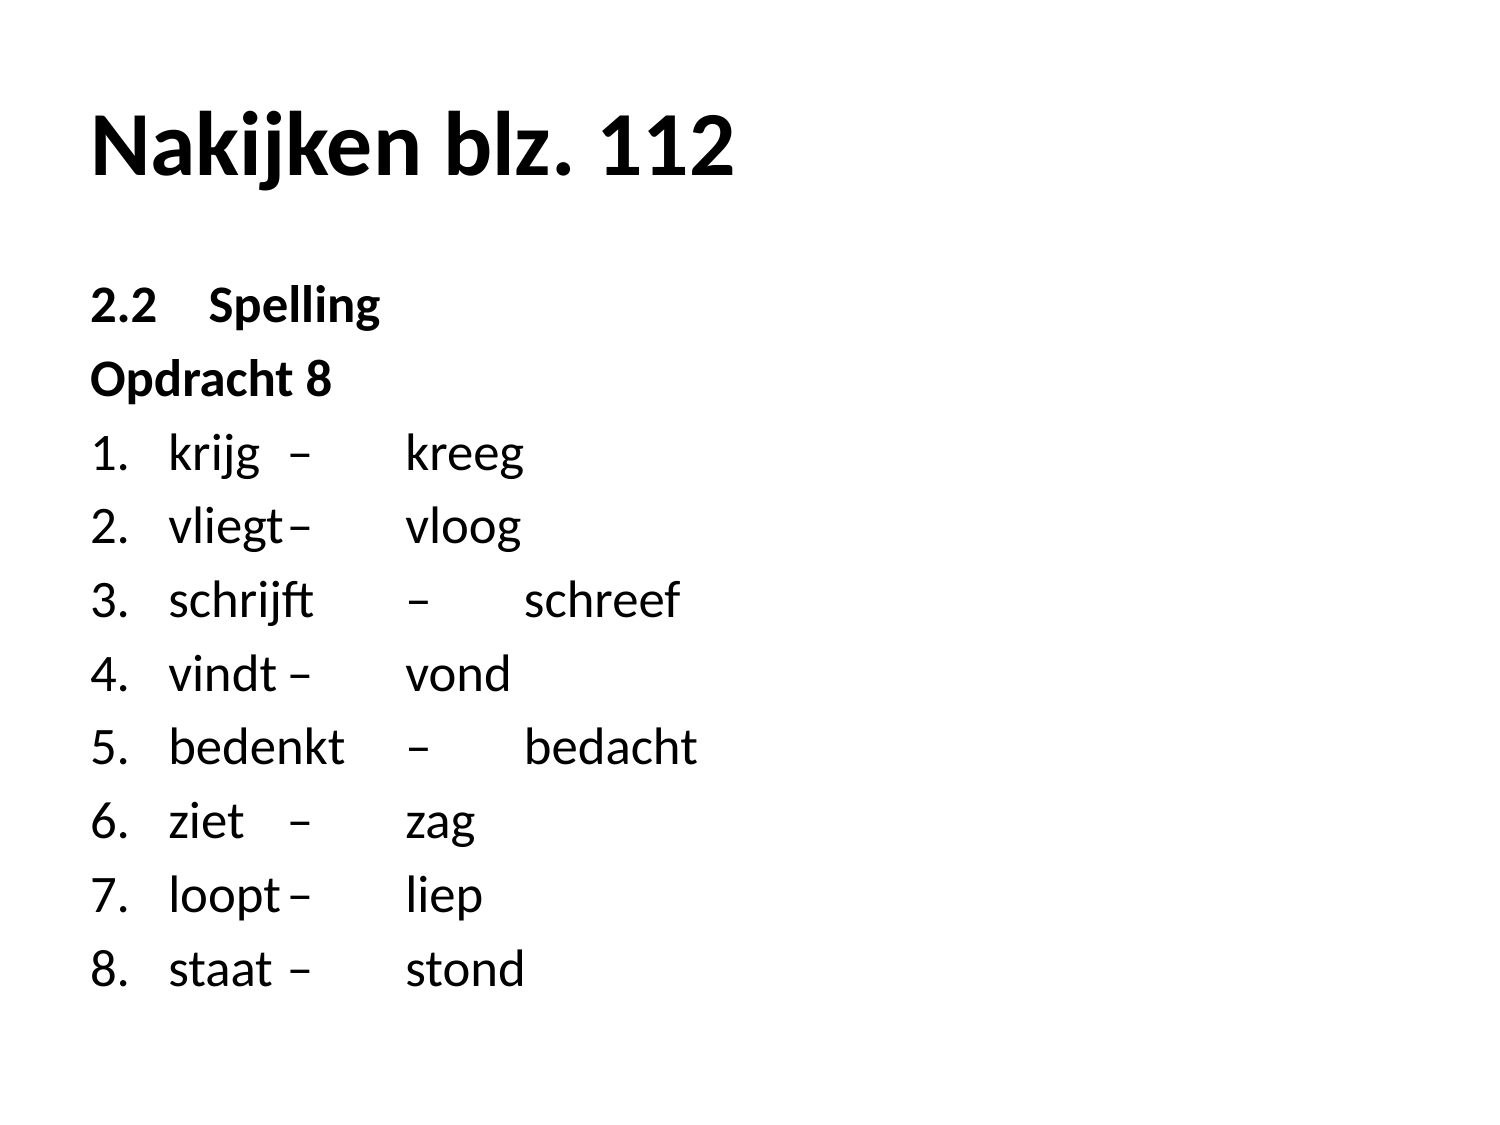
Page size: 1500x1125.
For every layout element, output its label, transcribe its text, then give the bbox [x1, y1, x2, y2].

title Nakijken blz. 112 [75, 45, 1425, 233]
list 2.2 Spelling Opdracht 8 krijg – kreeg vliegt – vloog schrijft – schreef vindt – vond bedenkt – bedacht ziet – zag loopt – liep staat – stond [75, 262, 1425, 1005]
